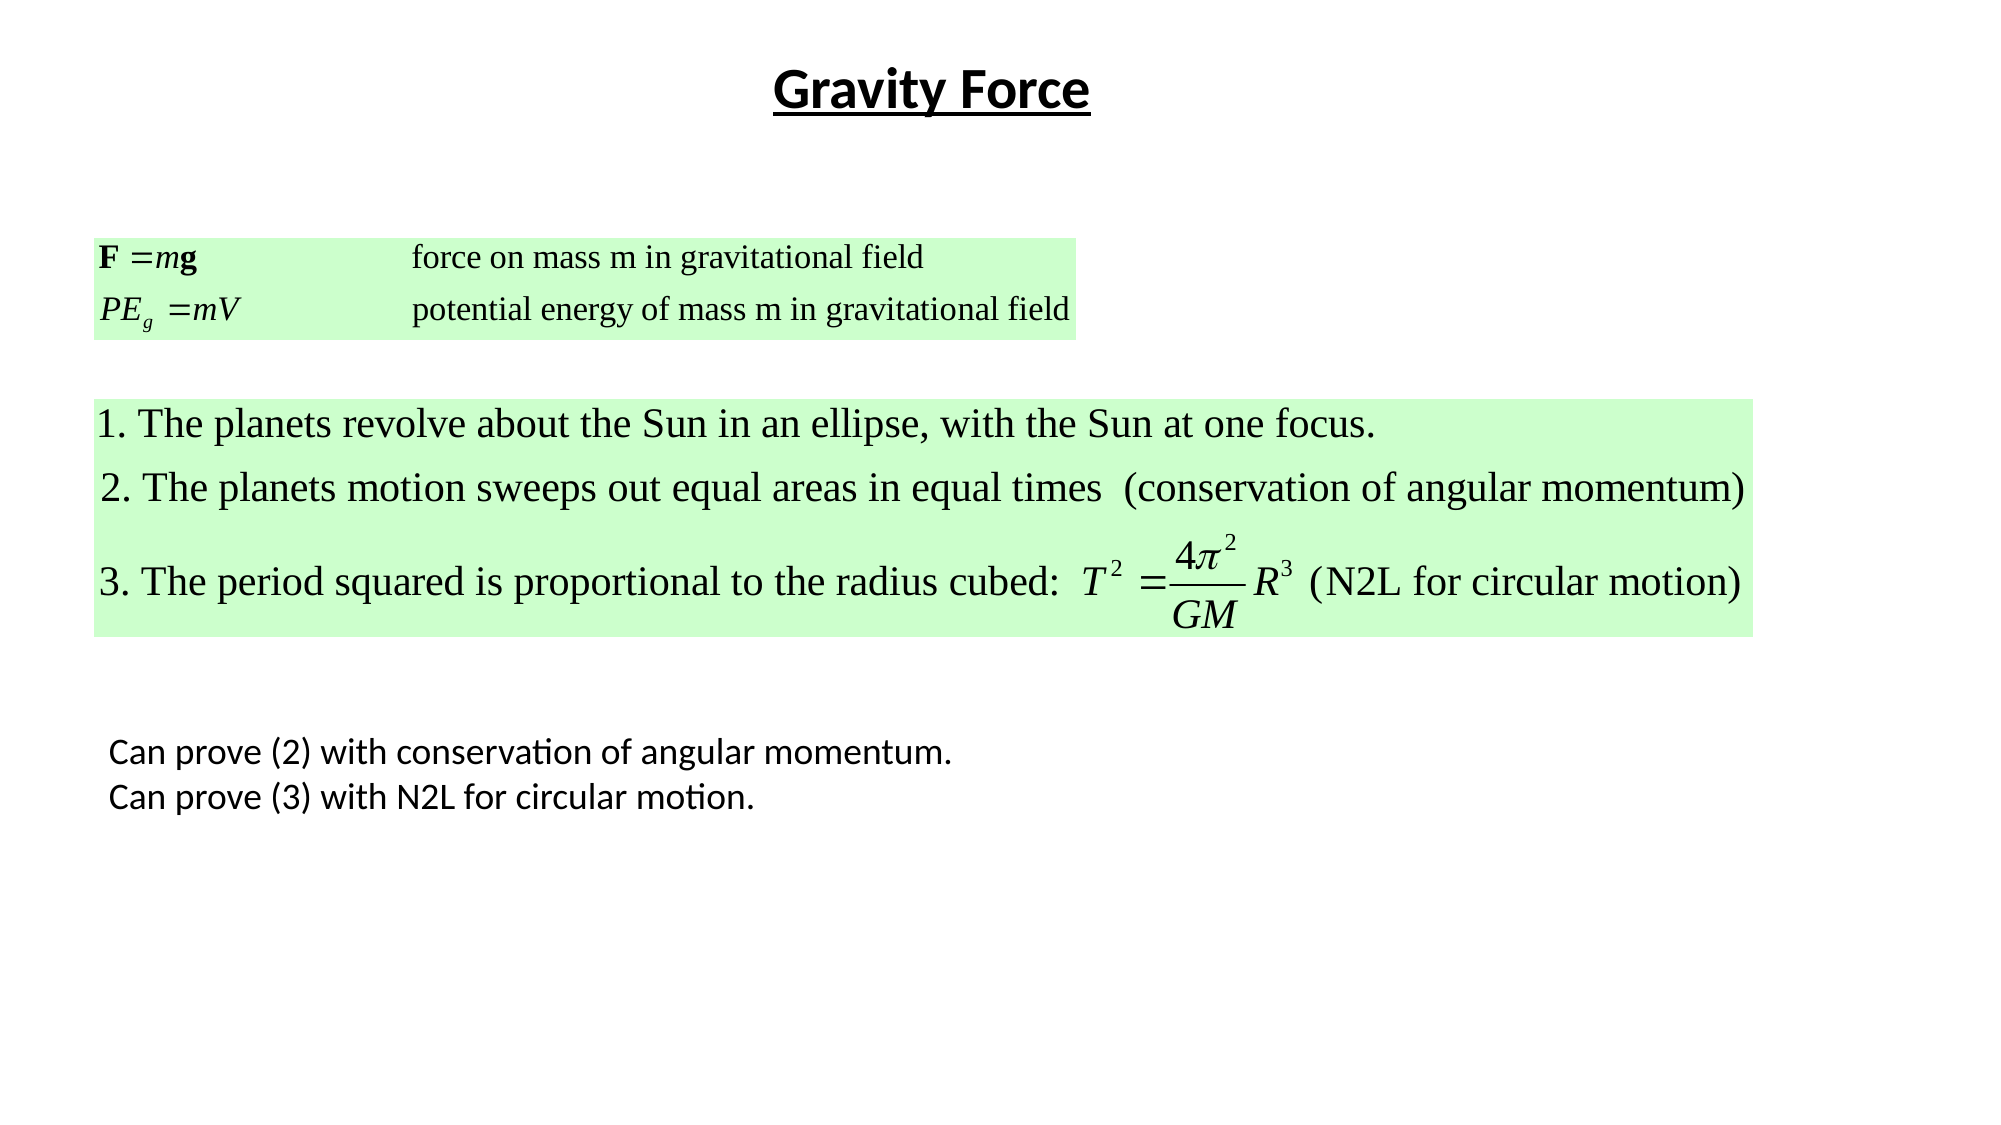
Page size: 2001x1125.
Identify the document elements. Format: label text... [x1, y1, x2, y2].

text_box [93, 399, 1754, 638]
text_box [93, 237, 1077, 341]
text_box Gravity Force [758, 42, 1120, 128]
text_box Can prove (2) with conservation of angular momentum. Can prove (3) with N2L for circular motion. [94, 719, 1015, 825]
